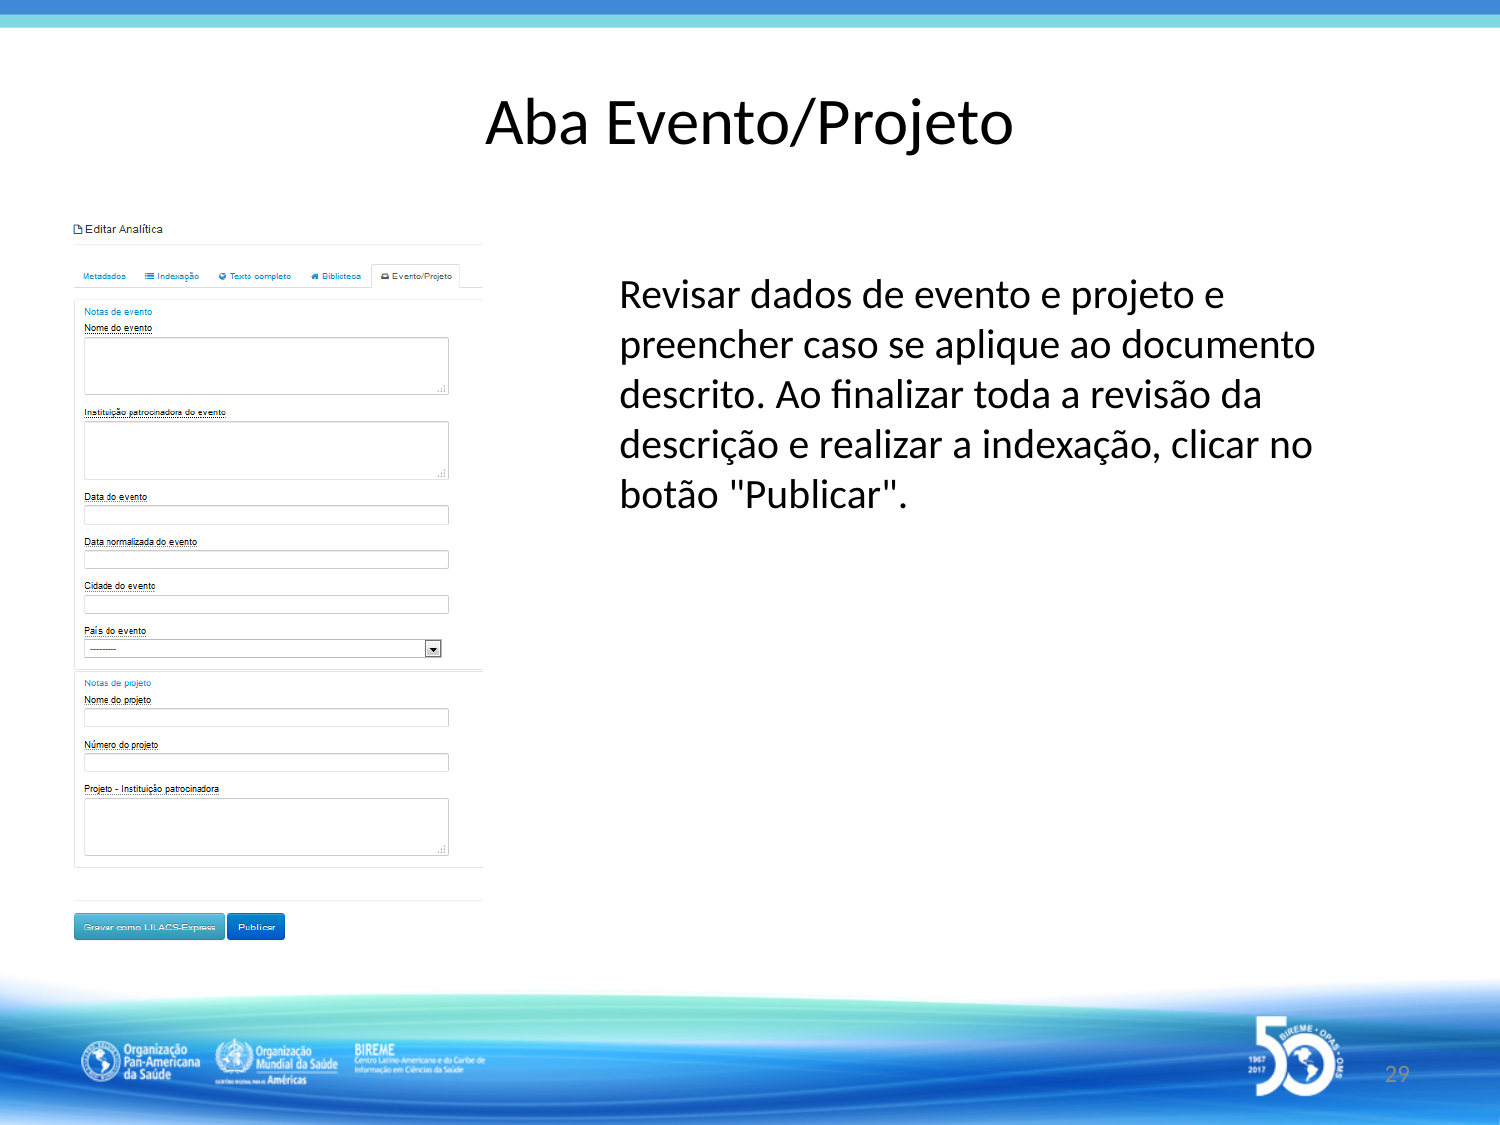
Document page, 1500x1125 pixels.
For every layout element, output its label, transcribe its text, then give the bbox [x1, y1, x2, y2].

picture [0, 0, 1500, 1125]
slide_number 29 [1074, 1042, 1425, 1103]
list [61, 209, 483, 952]
text_box Revisar dados de evento e projeto e preencher caso se aplique ao documento descrito. Ao finalizar toda a revisão da descrição e realizar a indexação, clicar no botão "Publicar". [604, 259, 1355, 570]
title Aba Evento/Projeto [75, 56, 1425, 180]
